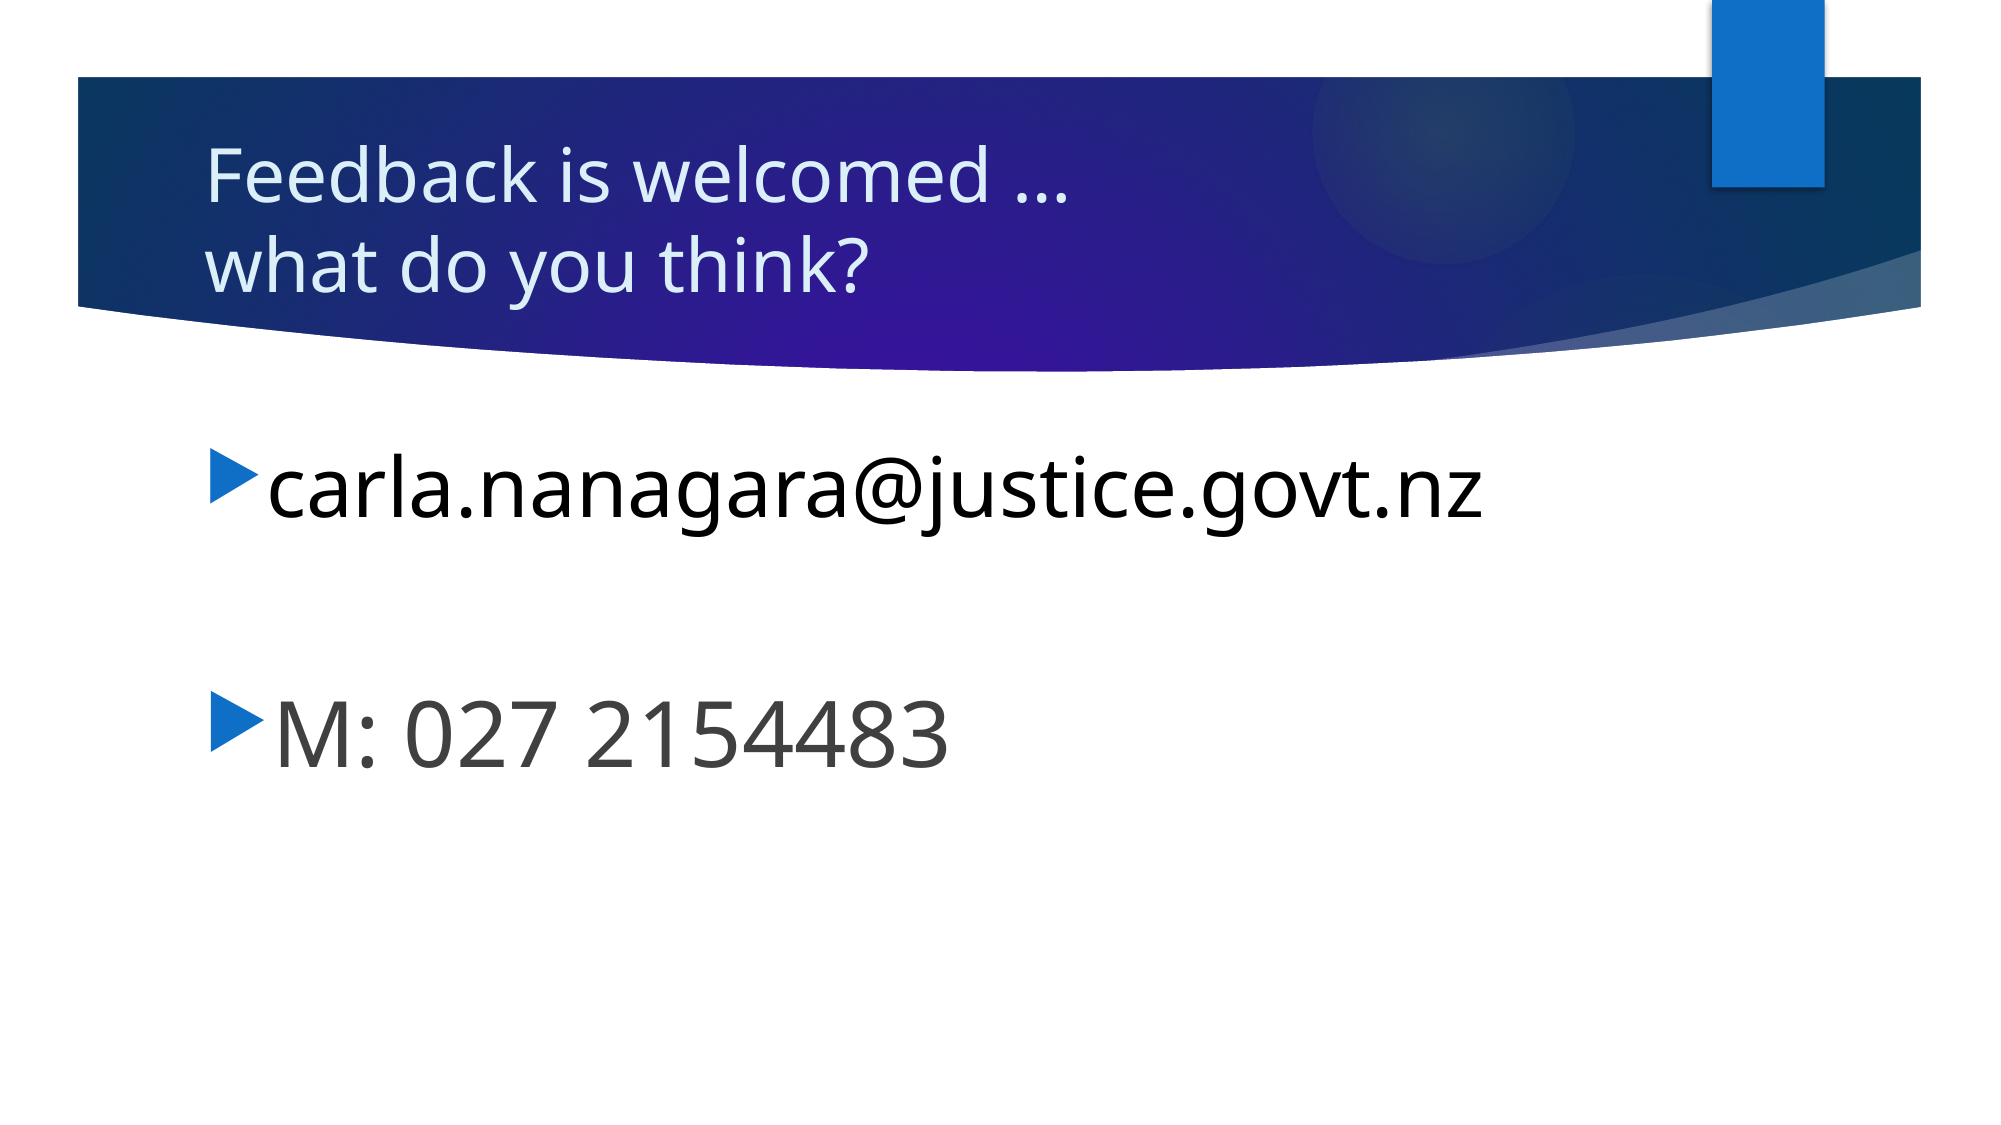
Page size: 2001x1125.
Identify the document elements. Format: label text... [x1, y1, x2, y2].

list carla.nanagara@justice.govt.nz M: 027 2154483 [189, 427, 1638, 988]
title Feedback is welcomed … what do you think? [189, 159, 1627, 276]
